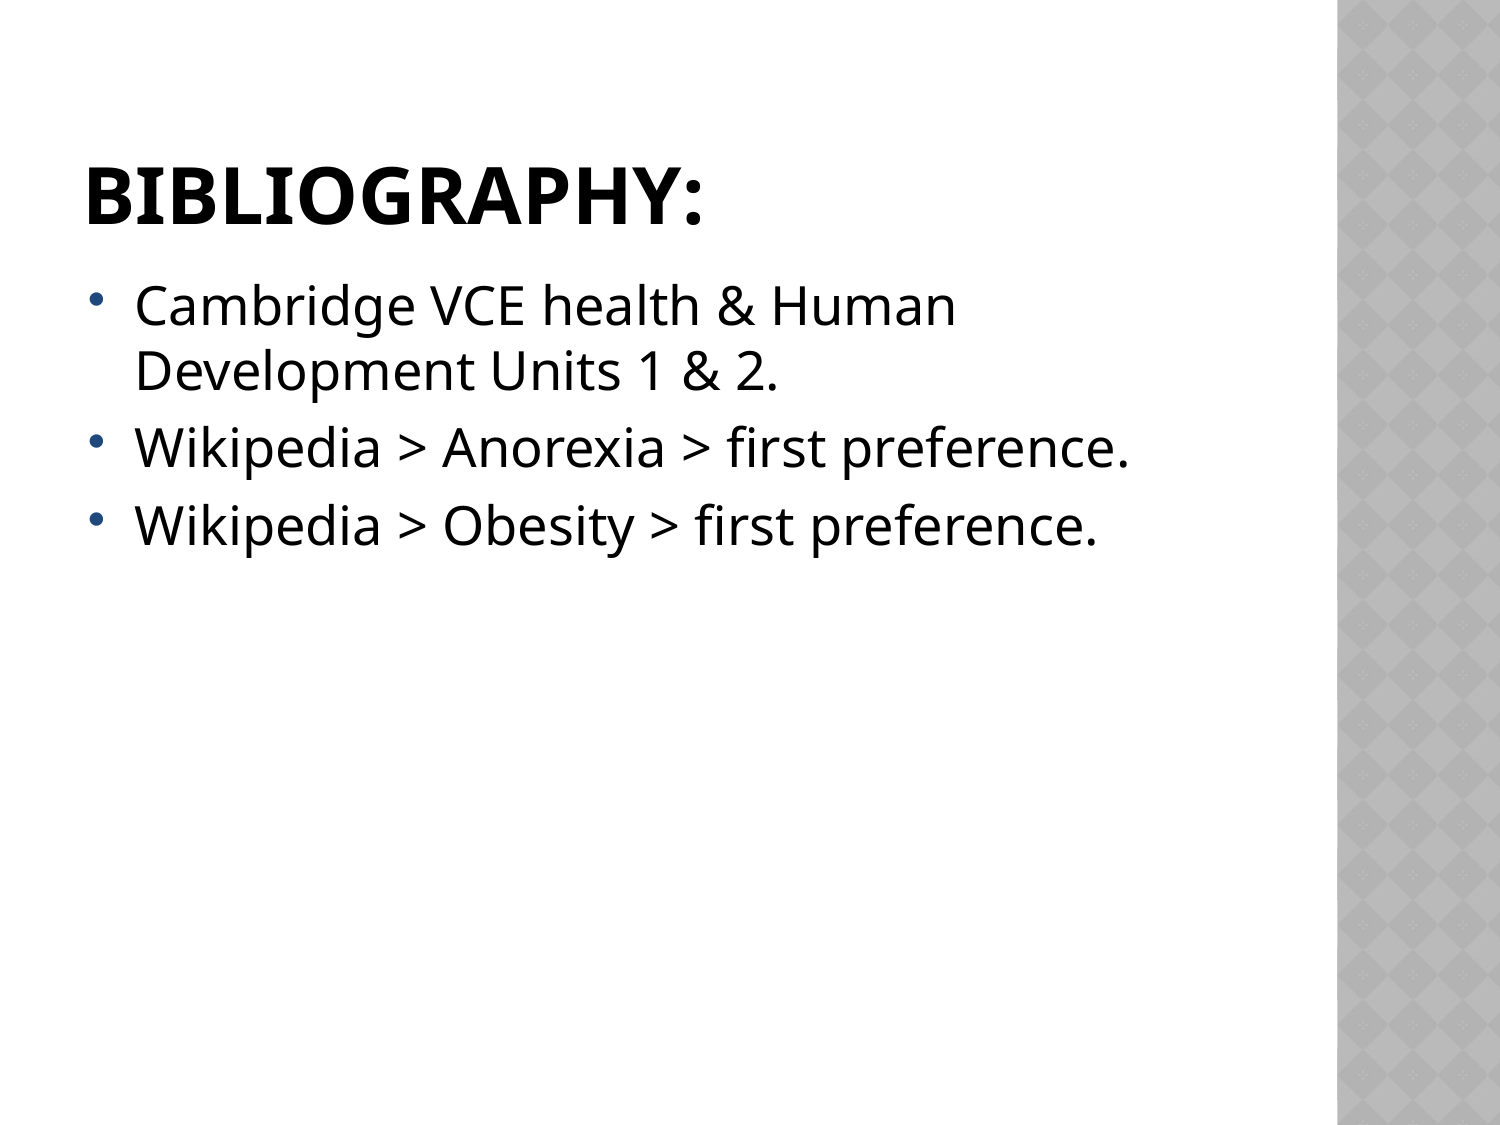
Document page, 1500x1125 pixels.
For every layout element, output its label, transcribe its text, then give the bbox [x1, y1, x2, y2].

title Bibliography: [75, 52, 1263, 240]
list Cambridge VCE health & Human Development Units 1 & 2. Wikipedia > Anorexia > first preference. Wikipedia > Obesity > first preference. [75, 264, 1263, 1059]
